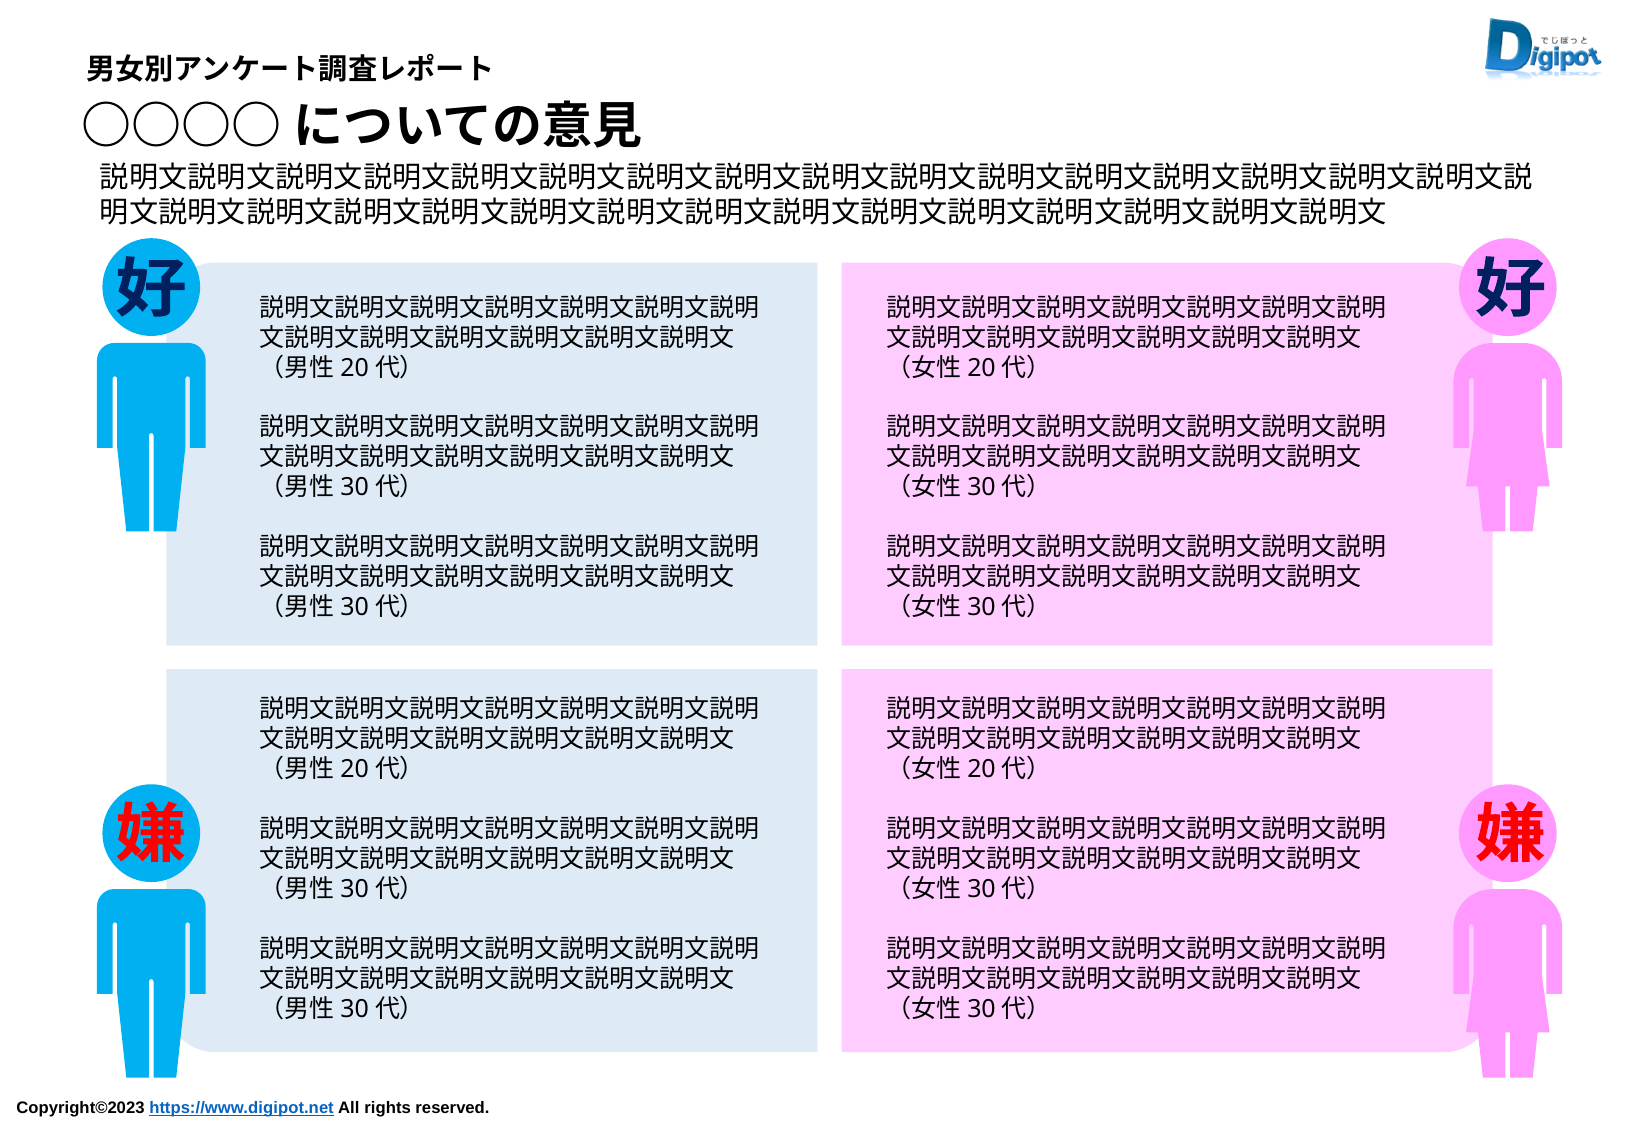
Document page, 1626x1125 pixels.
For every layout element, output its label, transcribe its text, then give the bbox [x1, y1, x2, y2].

text_box 説明文説明文説明文説明文説明文説明文説明文説明文説明文説明文説明文説明文説明文（男性20代） 説明文説明文説明文説明文説明文説明文説明文説明文説明文説明文説明文説明文説明文（男性30代） 説明文説明文説明文説明文説明文説明文説明文説明文説明文説明文説明文説明文説明文（男性30代） [244, 283, 784, 628]
text_box [165, 261, 819, 647]
text_box 説明文説明文説明文説明文説明文説明文説明文説明文説明文説明文説明文説明文説明文（男性20代） 説明文説明文説明文説明文説明文説明文説明文説明文説明文説明文説明文説明文説明文（男性30代） 説明文説明文説明文説明文説明文説明文説明文説明文説明文説明文説明文説明文説明文（男性30代） [244, 685, 784, 1030]
text_box [1457, 783, 1558, 884]
text_box 説明文説明文説明文説明文説明文説明文説明文説明文説明文説明文説明文説明文説明文（女性20代） 説明文説明文説明文説明文説明文説明文説明文説明文説明文説明文説明文説明文説明文（女性30代） 説明文説明文説明文説明文説明文説明文説明文説明文説明文説明文説明文説明文説明文（女性30代） [871, 283, 1411, 628]
text_box 男女別アンケート調査レポート [71, 42, 510, 86]
text_box [101, 237, 202, 337]
text_box ○○○○についての意見 [67, 86, 658, 162]
picture [1485, 18, 1602, 82]
text_box [1457, 237, 1558, 338]
text_box [840, 668, 1494, 1054]
text_box [95, 341, 207, 533]
text_box 説明文説明文説明文説明文説明文説明文説明文説明文説明文説明文説明文説明文説明文（女性20代） 説明文説明文説明文説明文説明文説明文説明文説明文説明文説明文説明文説明文説明文（女性30代） 説明文説明文説明文説明文説明文説明文説明文説明文説明文説明文説明文説明文説明文（女性30代） [871, 685, 1411, 1030]
text_box [95, 887, 207, 1079]
text_box [1452, 888, 1564, 1079]
text_box [101, 783, 202, 884]
text_box [1452, 342, 1564, 533]
text_box [165, 668, 819, 1054]
text_box 説明文説明文説明文説明文説明文説明文説明文説明文説明文説明文説明文説明文説明文説明文説明文説明文説明文説明文説明文説明文説明文説明文説明文説明文説明文説明文説明文説明文説明文説明文説明文 [85, 150, 1577, 236]
text_box [840, 261, 1494, 647]
